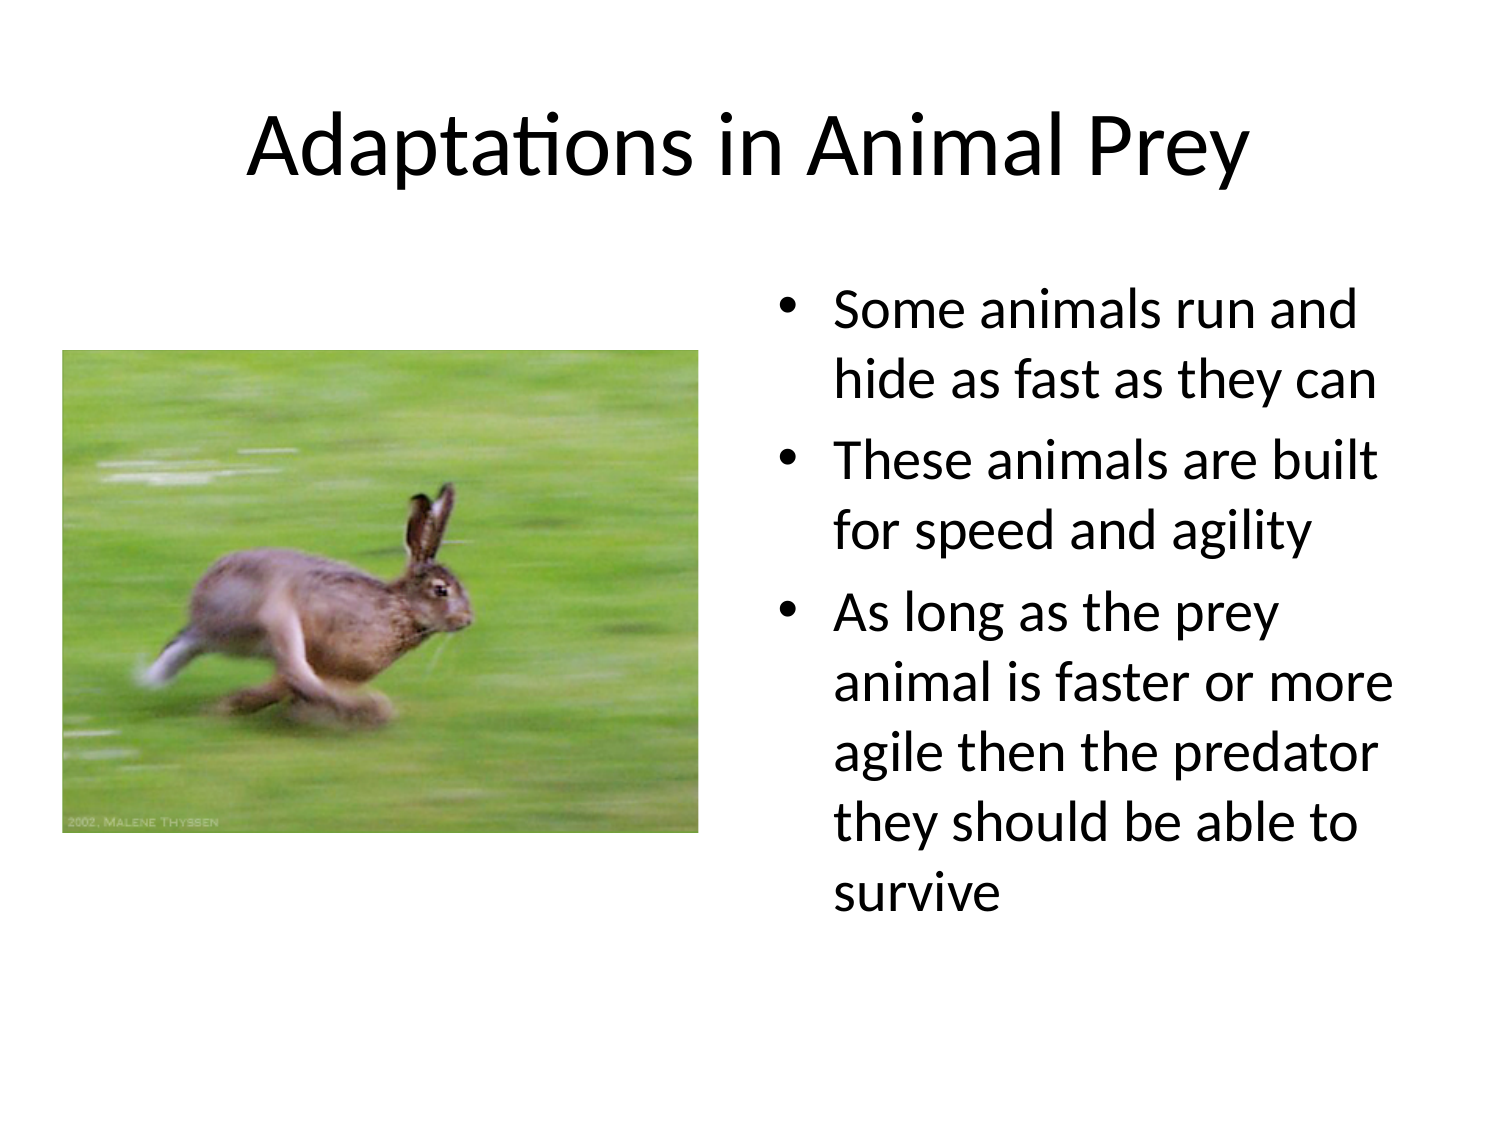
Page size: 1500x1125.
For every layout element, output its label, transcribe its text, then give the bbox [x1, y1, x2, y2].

title Adaptations in Animal Prey [75, 45, 1425, 233]
list Some animals run and hide as fast as they can These animals are built for speed and agility As long as the prey animal is faster or more agile then the predator they should be able to survive [762, 262, 1425, 1005]
picture [62, 349, 699, 834]
